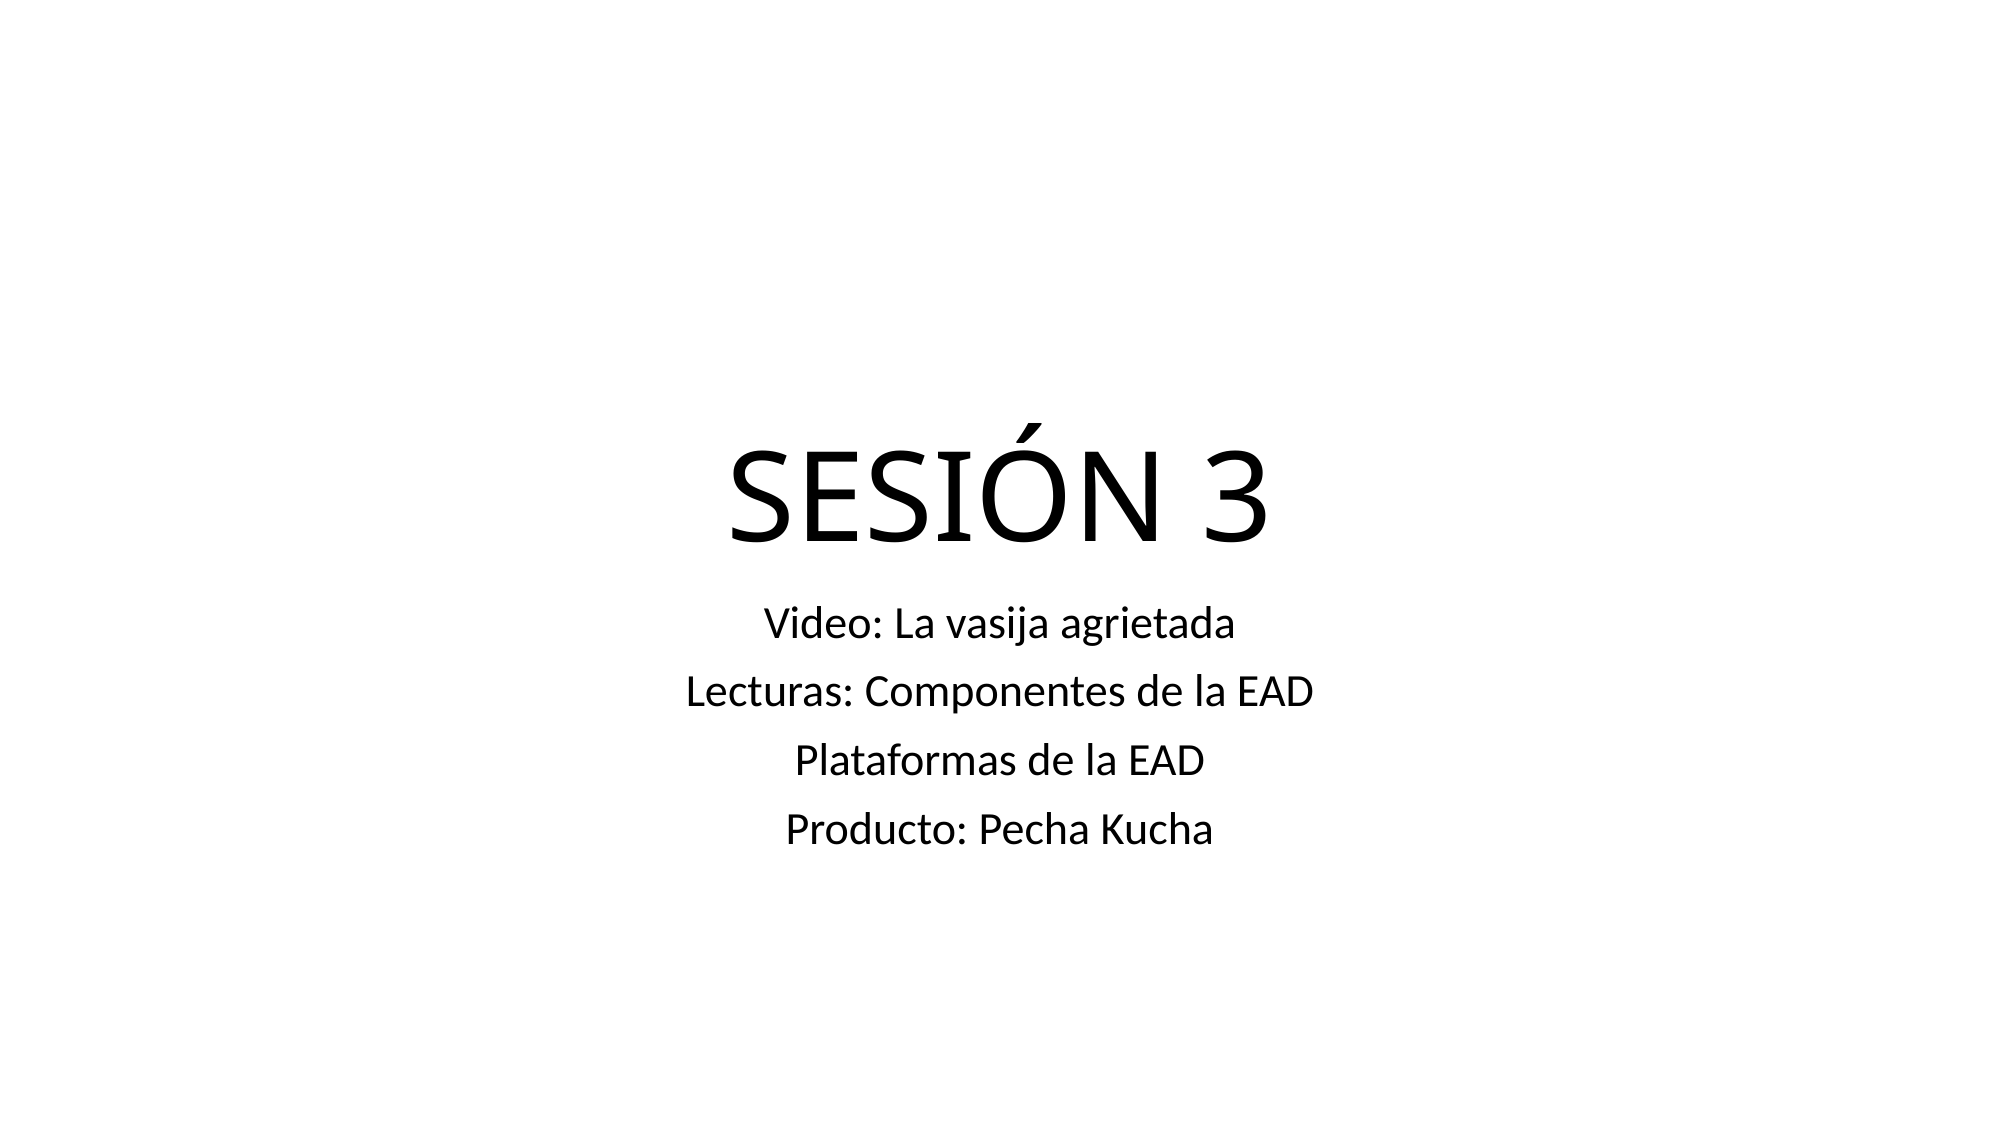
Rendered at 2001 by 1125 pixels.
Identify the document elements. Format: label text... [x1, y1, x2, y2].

title SESIÓN 3 [249, 184, 1750, 576]
subtitle Video: La vasija agrietada Lecturas: Componentes de la EAD Plataformas de la EAD Producto: Pecha Kucha [249, 590, 1750, 863]
